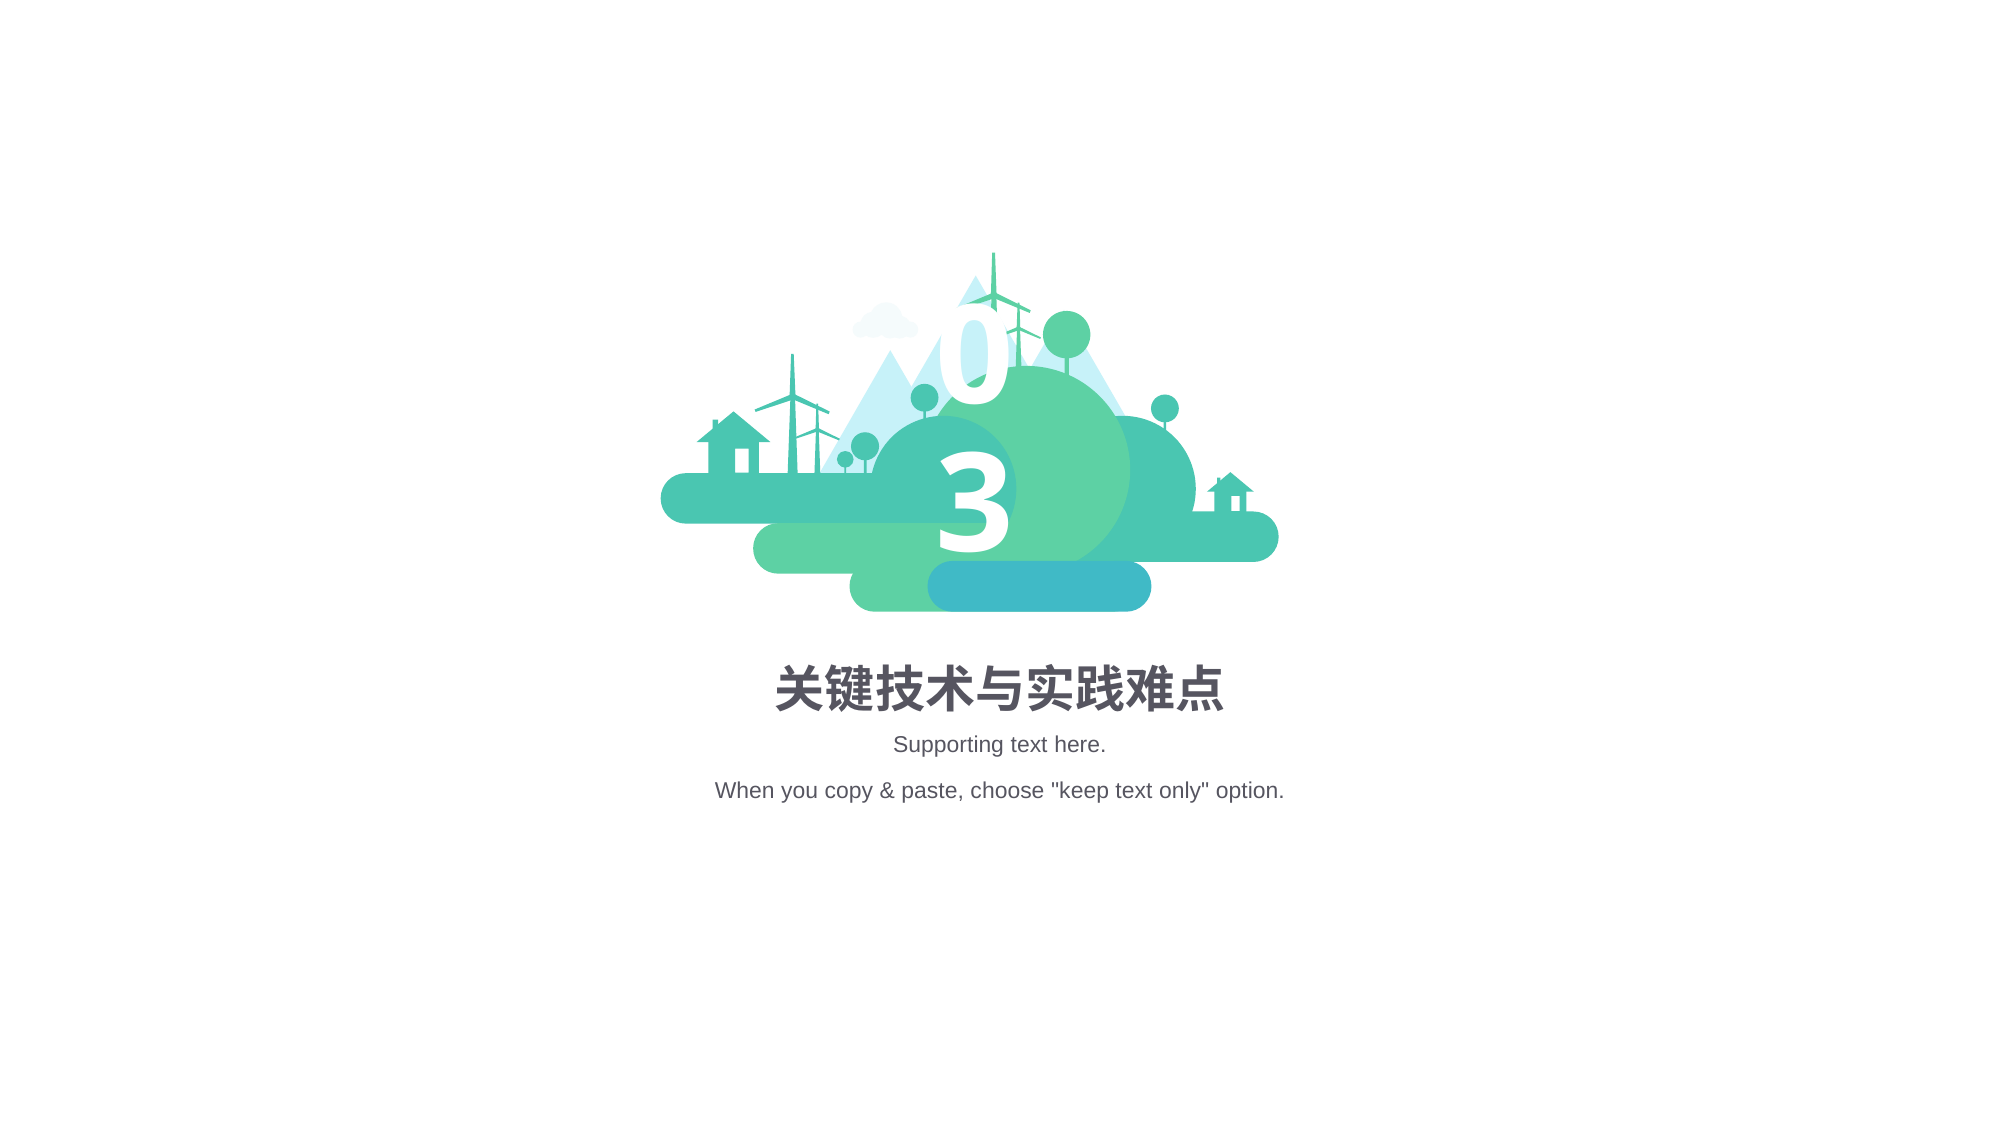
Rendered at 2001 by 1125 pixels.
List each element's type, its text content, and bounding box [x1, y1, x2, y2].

list Supporting text here. When you copy & paste, choose "keep text only" option. [555, 725, 1445, 892]
title 关键技术与实践难点 [555, 578, 1445, 725]
text_box 03 [919, 381, 1100, 589]
